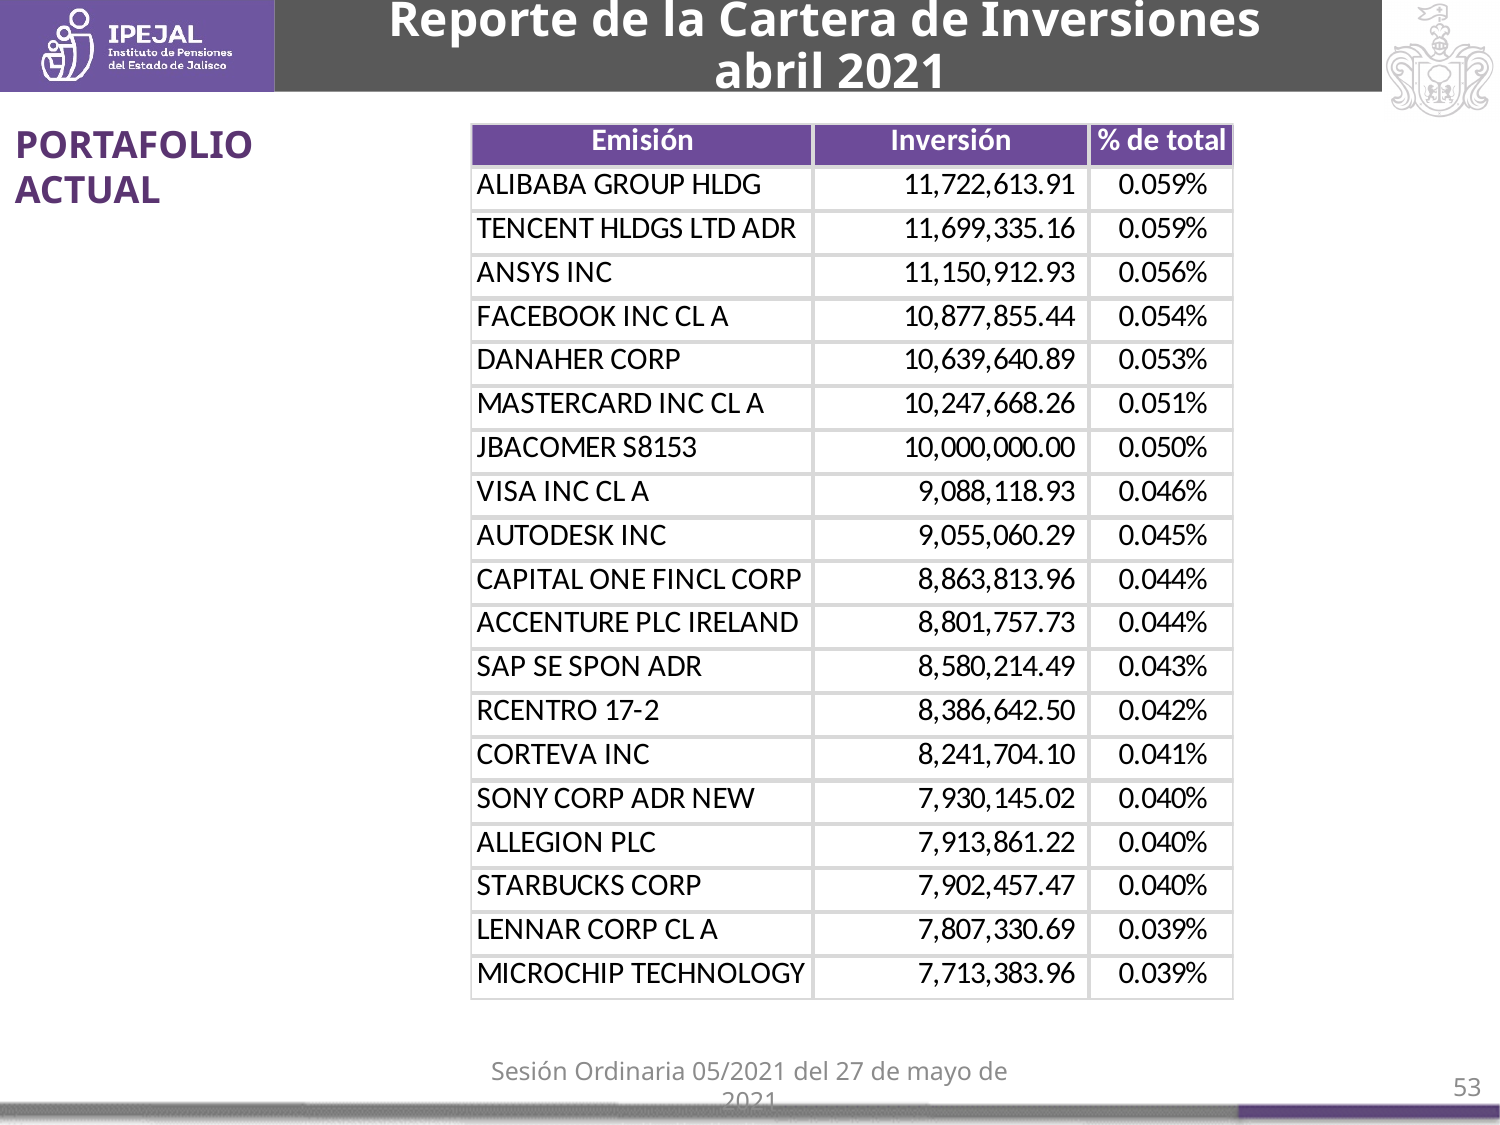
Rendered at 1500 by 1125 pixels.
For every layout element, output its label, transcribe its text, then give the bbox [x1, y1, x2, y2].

picture [470, 122, 1236, 1002]
picture [0, 1096, 1500, 1125]
slide_number 53 [1146, 1058, 1497, 1119]
picture [0, 0, 275, 92]
text_box PORTAFOLIO ACTUAL [0, 113, 305, 219]
title Reporte de la Cartera de Inversiones abril 2021 [278, 6, 1385, 88]
footer Sesión Ordinaria 05/2021 del 27 de mayo de 2021 [470, 1055, 1030, 1116]
